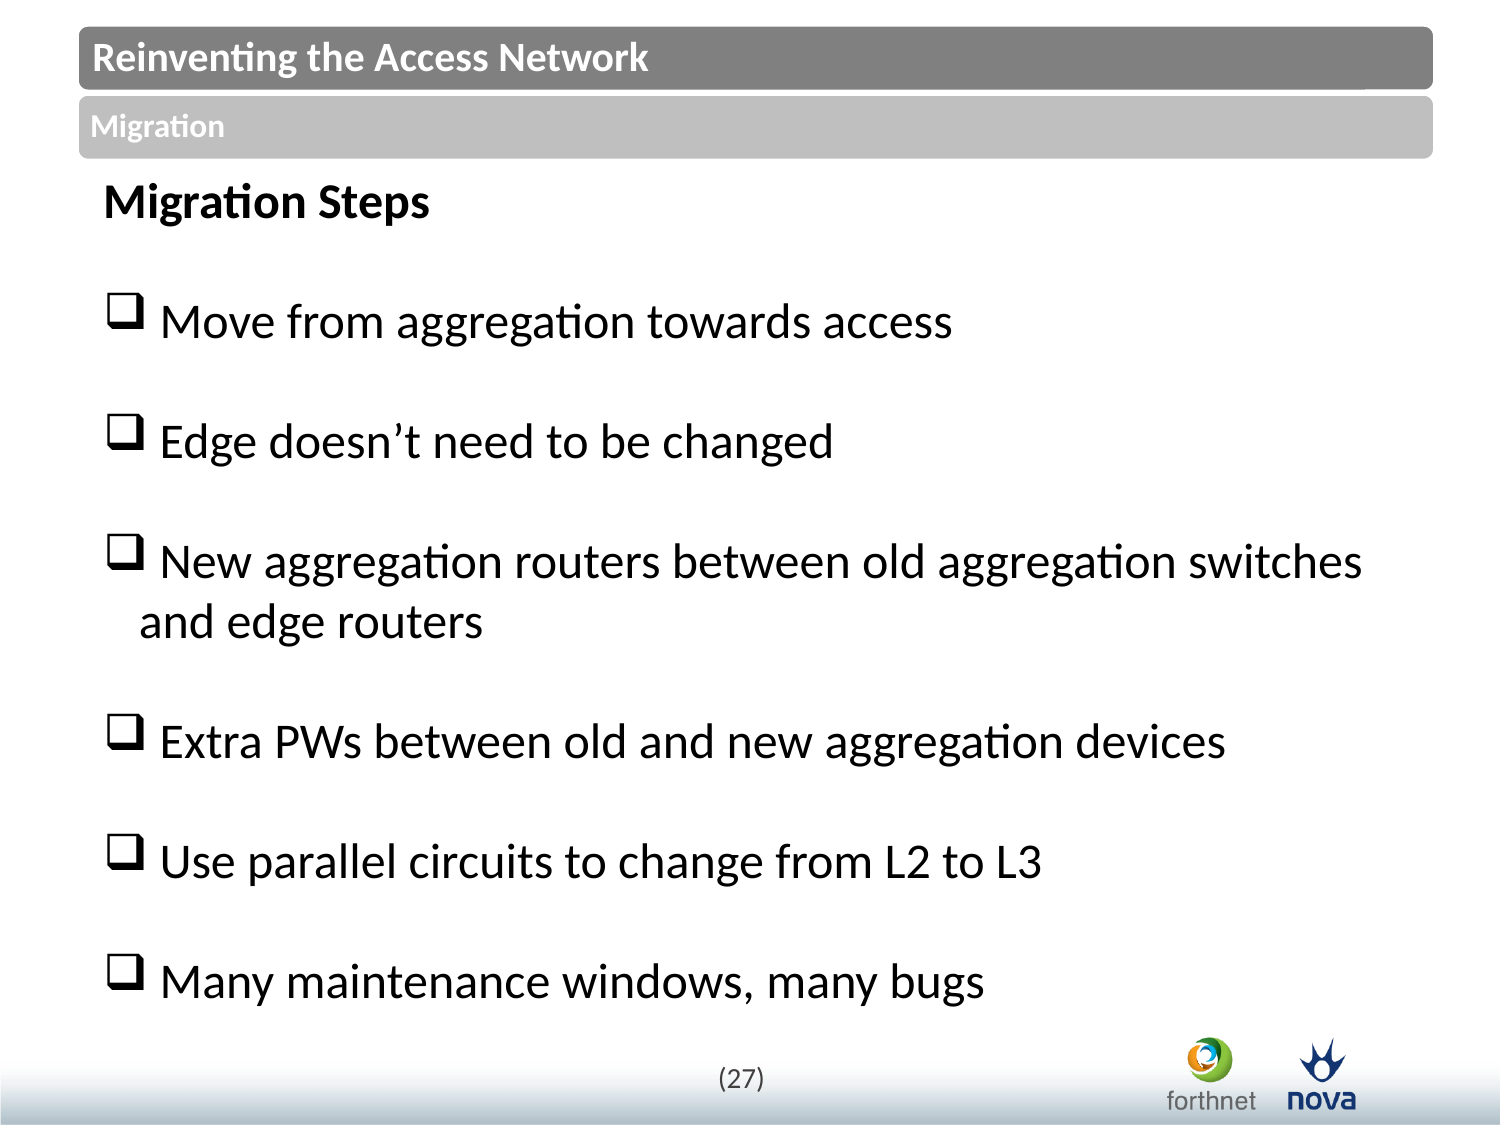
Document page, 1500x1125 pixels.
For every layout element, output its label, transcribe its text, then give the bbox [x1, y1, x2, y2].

picture [2, 1016, 1500, 1125]
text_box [76, 24, 1436, 162]
text_box Migration Steps Move from aggregation towards access Edge doesn’t need to be changed New aggregation routers between old aggregation switches and edge routers Extra PWs between old and new aggregation devices Use parallel circuits to change from L2 to L3 Many maintenance windows, many bugs [88, 169, 1424, 1016]
slide_number (27) [703, 1046, 1054, 1107]
